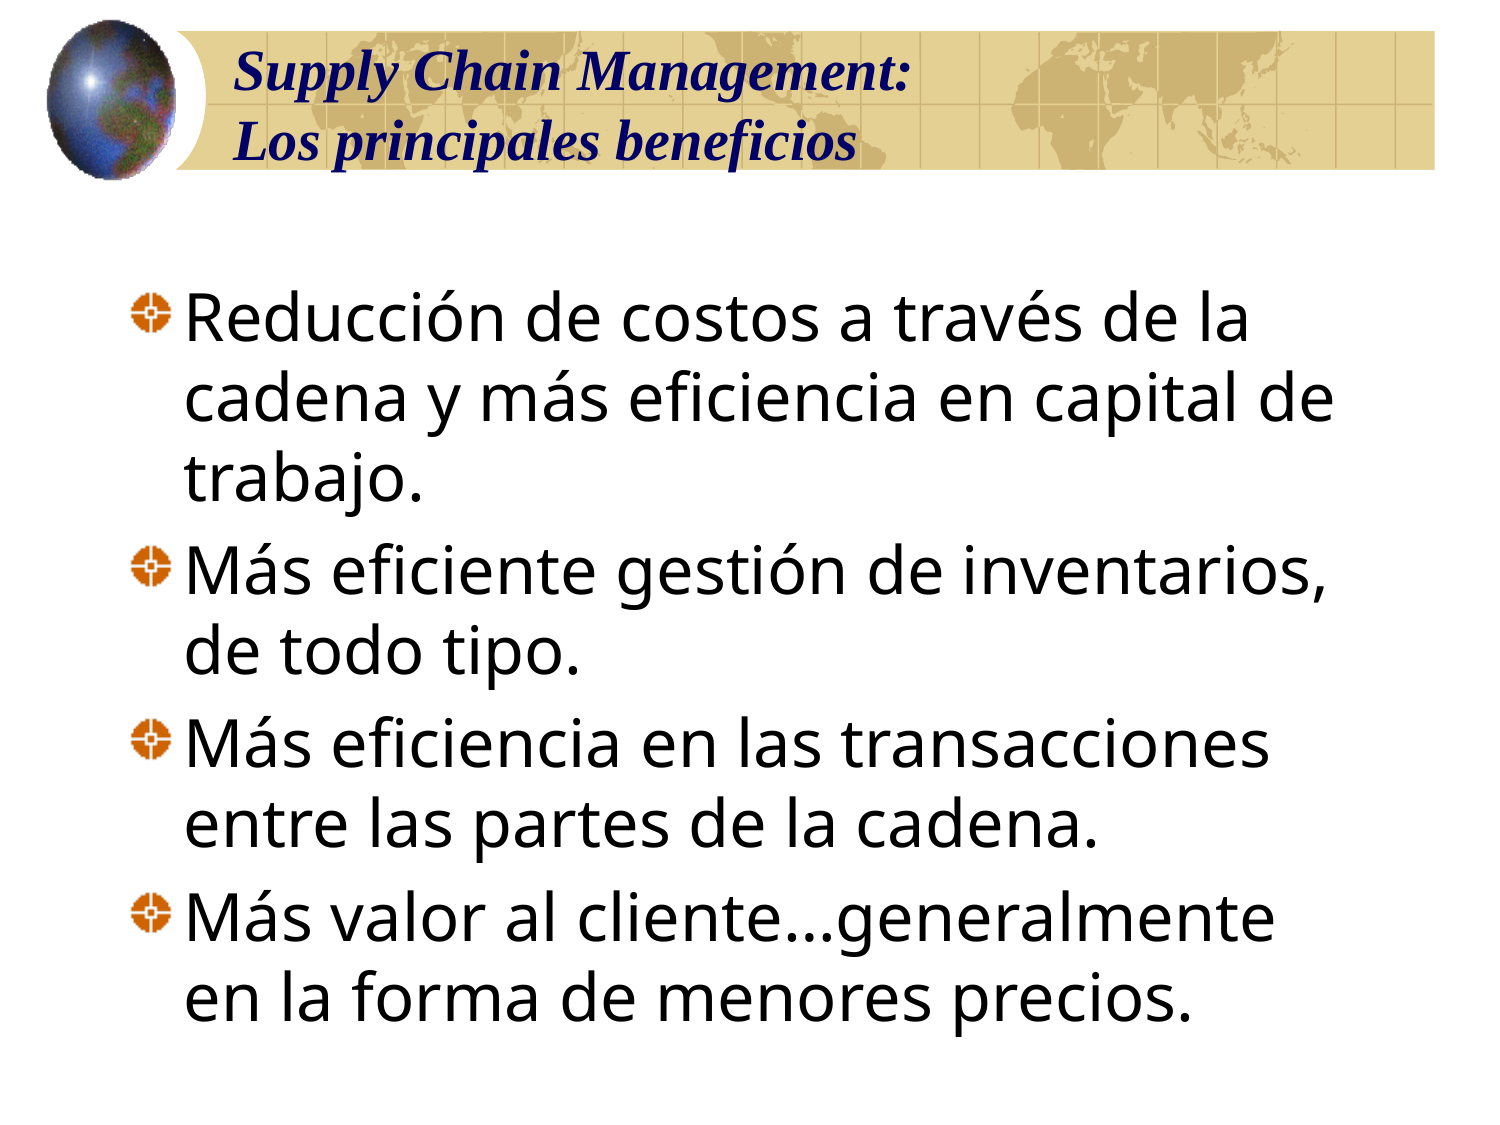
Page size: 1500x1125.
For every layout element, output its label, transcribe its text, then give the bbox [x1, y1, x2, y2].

picture [42, 14, 190, 185]
picture [127, 891, 174, 938]
title Supply Chain Management: Los principales beneficios [218, 77, 1448, 126]
list Reducción de costos a través de la cadena y más eficiencia en capital de trabajo. Más eficiente gestión de inventarios, de todo tipo. Más eficiencia en las transacciones entre las partes de la cadena. Más valor al cliente…generalmente en la forma de menores precios. [111, 266, 1388, 943]
picture [127, 291, 174, 338]
picture [127, 544, 174, 592]
picture [127, 717, 174, 765]
